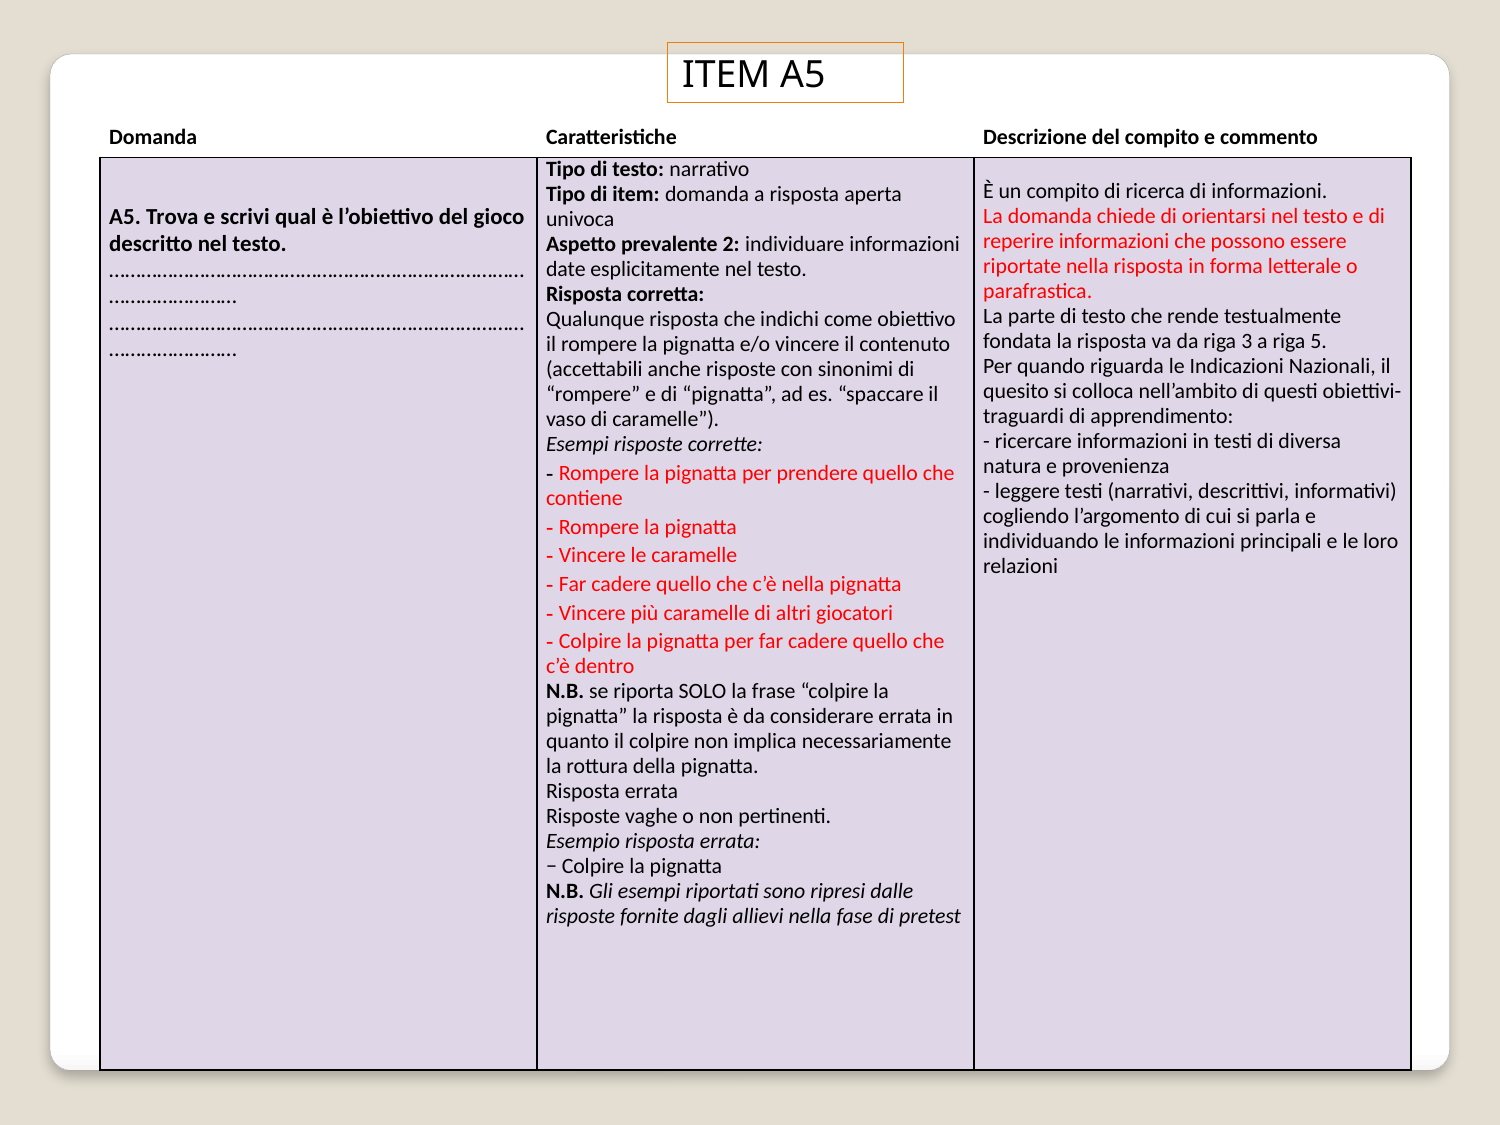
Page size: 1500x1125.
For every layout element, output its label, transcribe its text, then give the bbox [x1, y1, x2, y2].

table_cell Tipo di testo: narrativo Tipo di item: domanda a risposta aperta univoca Aspetto prevalente 2: individuare informazioni date esplicitamente nel testo. Risposta corretta: Qualunque risposta che indichi come obiettivo il rompere la pignatta e/o vincere il contenuto (accettabili anche risposte con sinonimi di “rompere” e di “pignatta”, ad es. “spaccare il vaso di caramelle”). Esempi risposte corrette: - Rompere la pignatta per prendere quello che contiene - Rompere la pignatta - Vincere le caramelle - Far cadere quello che c’è nella pignatta - Vincere più caramelle di altri giocatori - Colpire la pignatta per far cadere quello che c’è dentro N.B. se riporta SOLO la frase “colpire la pignatta” la risposta è da considerare errata in quanto il colpire non implica necessariamente la rottura della pignatta. Risposta errata Risposte vaghe o non pertinenti. Esempio risposta errata: − Colpire la pignatta N.B. Gli esempi riportati sono ripresi dalle risposte fornite dagli allievi nella fase di pretest [538, 158, 973, 1069]
table_cell È un compito di ricerca di informazioni. La domanda chiede di orientarsi nel testo e di reperire informazioni che possono essere riportate nella risposta in forma letterale o parafrastica. La parte di testo che rende testualmente fondata la risposta va da riga 3 a riga 5. Per quando riguarda le Indicazioni Nazionali, il quesito si colloca nell’ambito di questi obiettivi-traguardi di apprendimento: - ricercare informazioni in testi di diversa natura e provenienza - leggere testi (narrativi, descrittivi, informativi) cogliendo l’argomento di cui si parla e individuando le informazioni principali e le loro relazioni [975, 158, 1410, 1069]
table_header Domanda [100, 125, 537, 157]
table_header Descrizione del compito e commento [974, 125, 1411, 157]
table_header Caratteristiche [537, 125, 974, 157]
table_cell A5. Trova e scrivi qual è l’obiettivo del gioco descritto nel testo. ………………………………………………………………………………………… ………………………………………………………………………………………… [101, 158, 536, 1069]
text_box ITEM A5 [667, 42, 904, 103]
